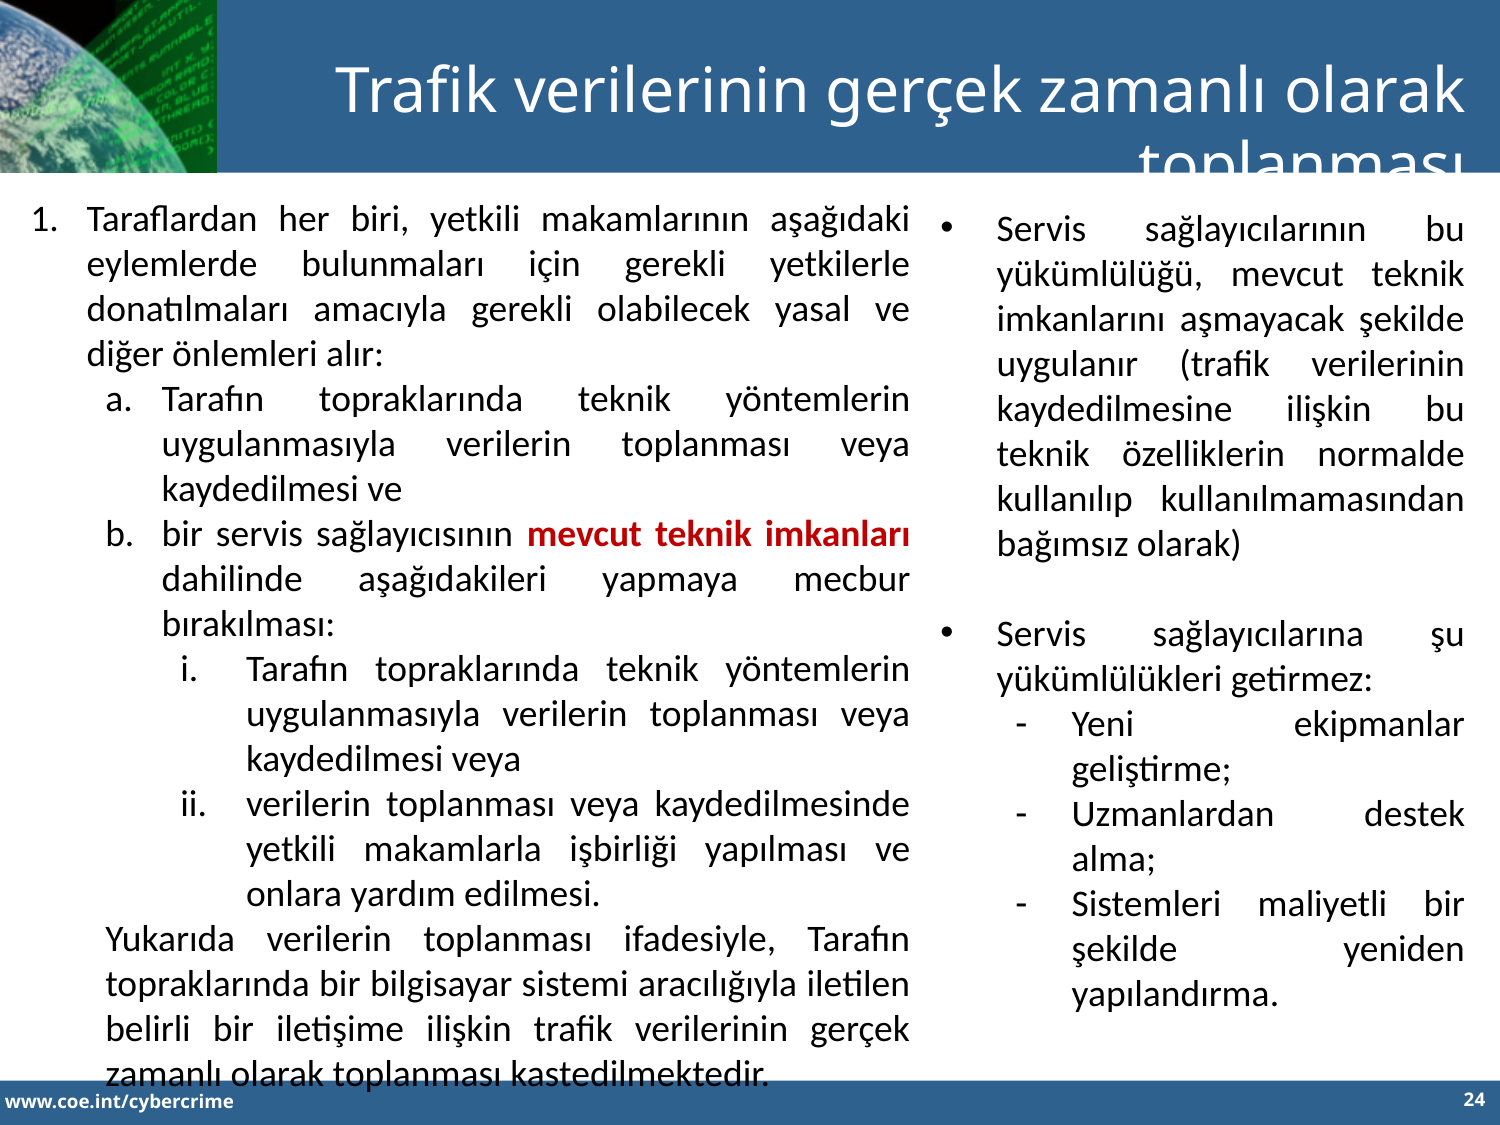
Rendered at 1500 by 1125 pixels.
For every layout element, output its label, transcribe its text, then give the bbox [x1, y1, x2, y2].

picture [0, 0, 217, 173]
text_box Taraflardan her biri, yetkili makamlarının aşağıdaki eylemlerde bulunmaları için gerekli yetkilerle donatılmaları amacıyla gerekli olabilecek yasal ve diğer önlemleri alır: Tarafın topraklarında teknik yöntemlerin uygulanmasıyla verilerin toplanması veya kaydedilmesi ve bir servis sağlayıcısının mevcut teknik imkanları dahilinde aşağıdakileri yapmaya mecbur bırakılması: Tarafın topraklarında teknik yöntemlerin uygulanmasıyla verilerin toplanması veya kaydedilmesi veya verilerin toplanması veya kaydedilmesinde yetkili makamlarla işbirliği yapılması ve onlara yardım edilmesi. Yukarıda verilerin toplanması ifadesiyle, Tarafın topraklarında bir bilgisayar sistemi aracılığıyla iletilen belirli bir iletişime ilişkin trafik verilerinin gerçek zamanlı olarak toplanması kastedilmektedir. [15, 186, 926, 1102]
text_box Trafik verilerinin gerçek zamanlı olarak toplanması [230, 42, 1483, 208]
text_box Servis sağlayıcılarının bu yükümlülüğü, mevcut teknik imkanlarını aşmayacak şekilde uygulanır (trafik verilerinin kaydedilmesine ilişkin bu teknik özelliklerin normalde kullanılıp kullanılmamasından bağımsız olarak) Servis sağlayıcılarına şu yükümlülükleri getirmez: Yeni ekipmanlar geliştirme; Uzmanlardan destek alma; Sistemleri maliyetli bir şekilde yeniden yapılandırma. [925, 196, 1480, 1021]
